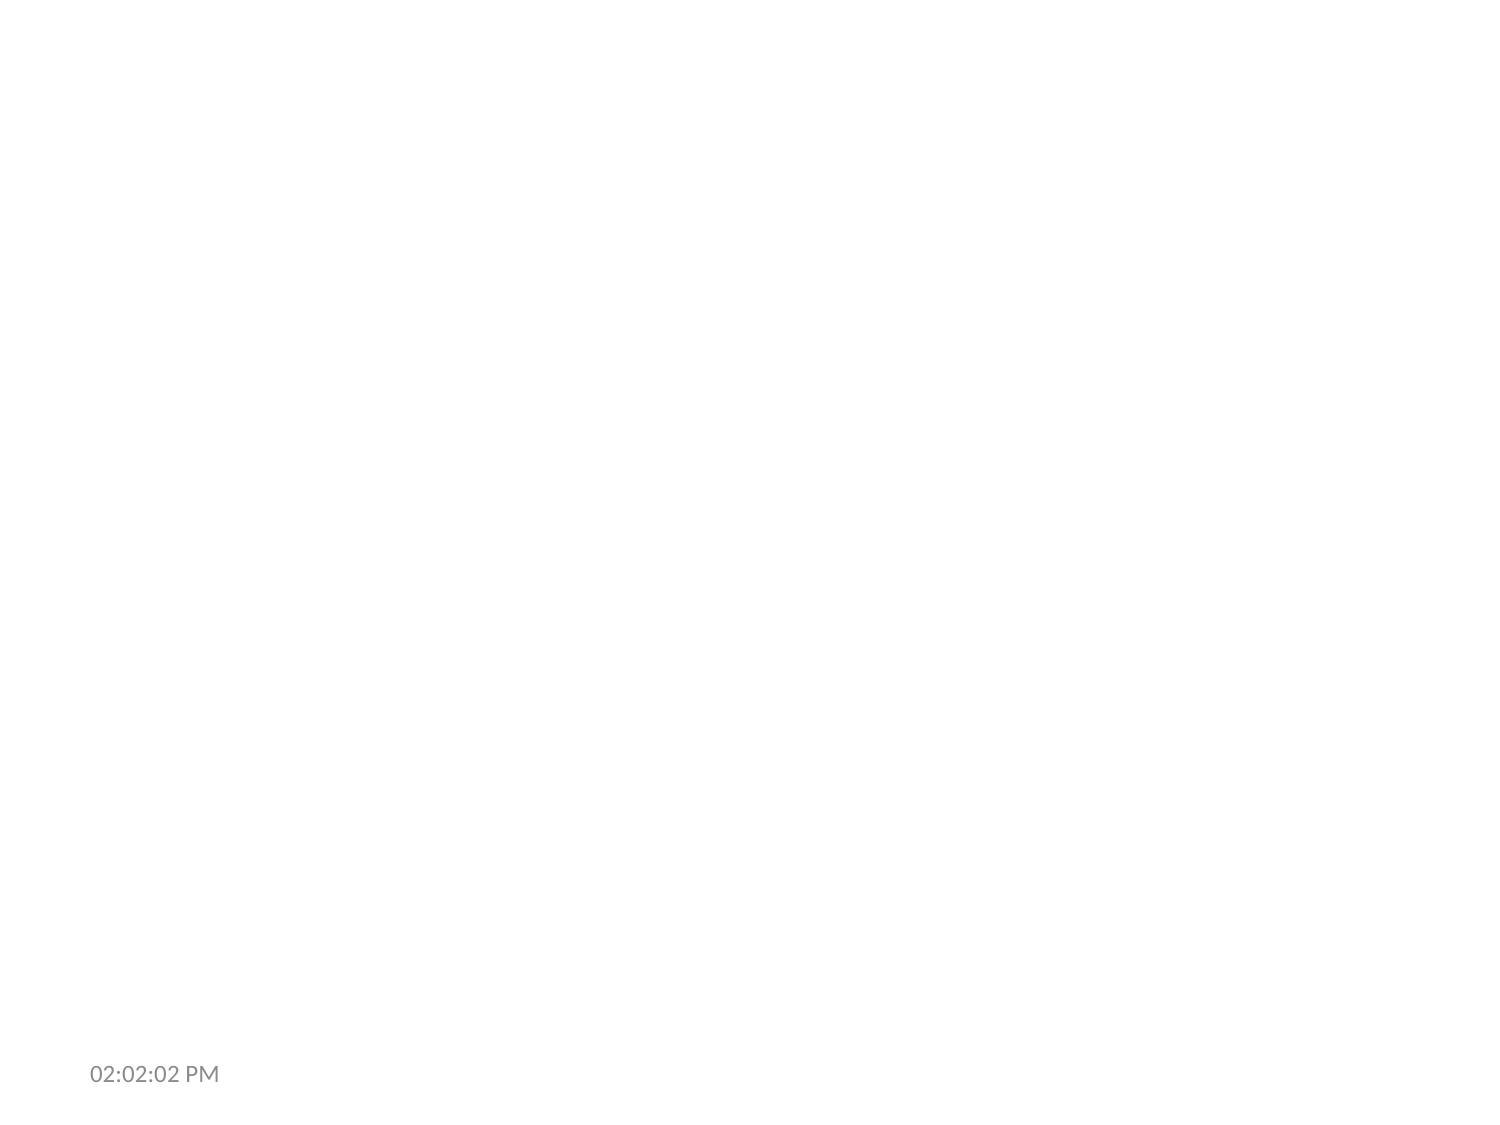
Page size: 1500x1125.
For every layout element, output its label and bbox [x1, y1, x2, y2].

slide_number [75, 1042, 425, 1103]
